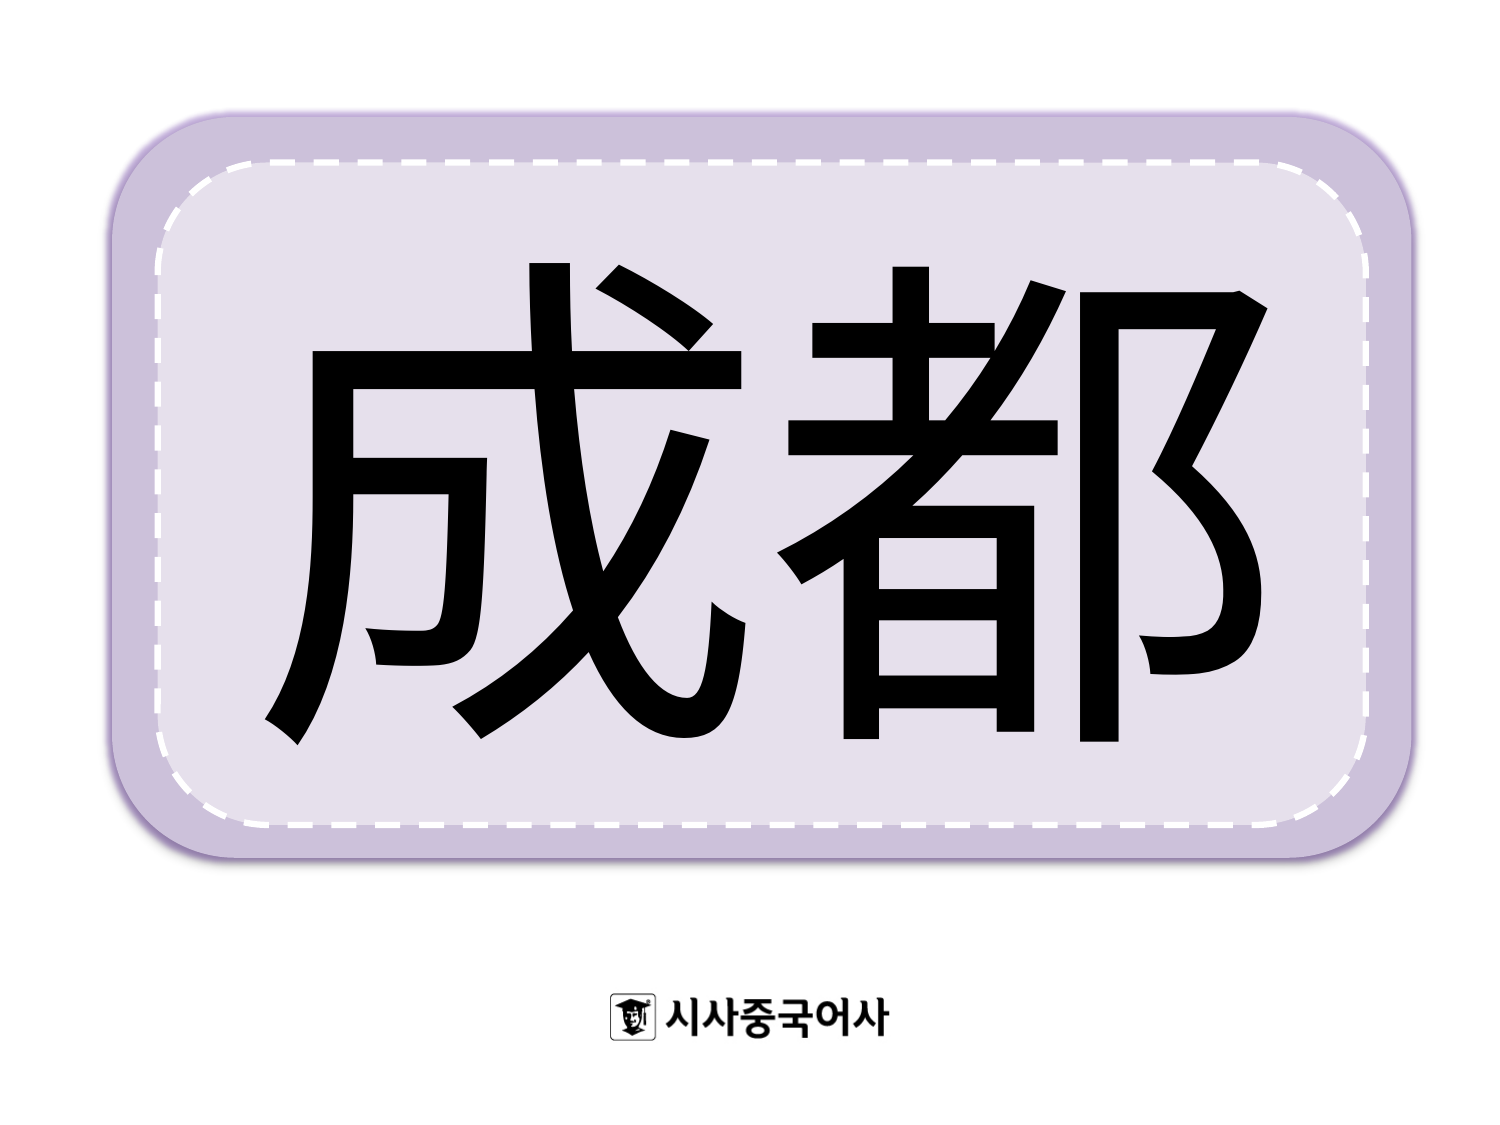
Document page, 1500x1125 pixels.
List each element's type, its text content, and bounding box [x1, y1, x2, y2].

text_box 成都 [162, 160, 1371, 824]
picture [602, 987, 898, 1047]
